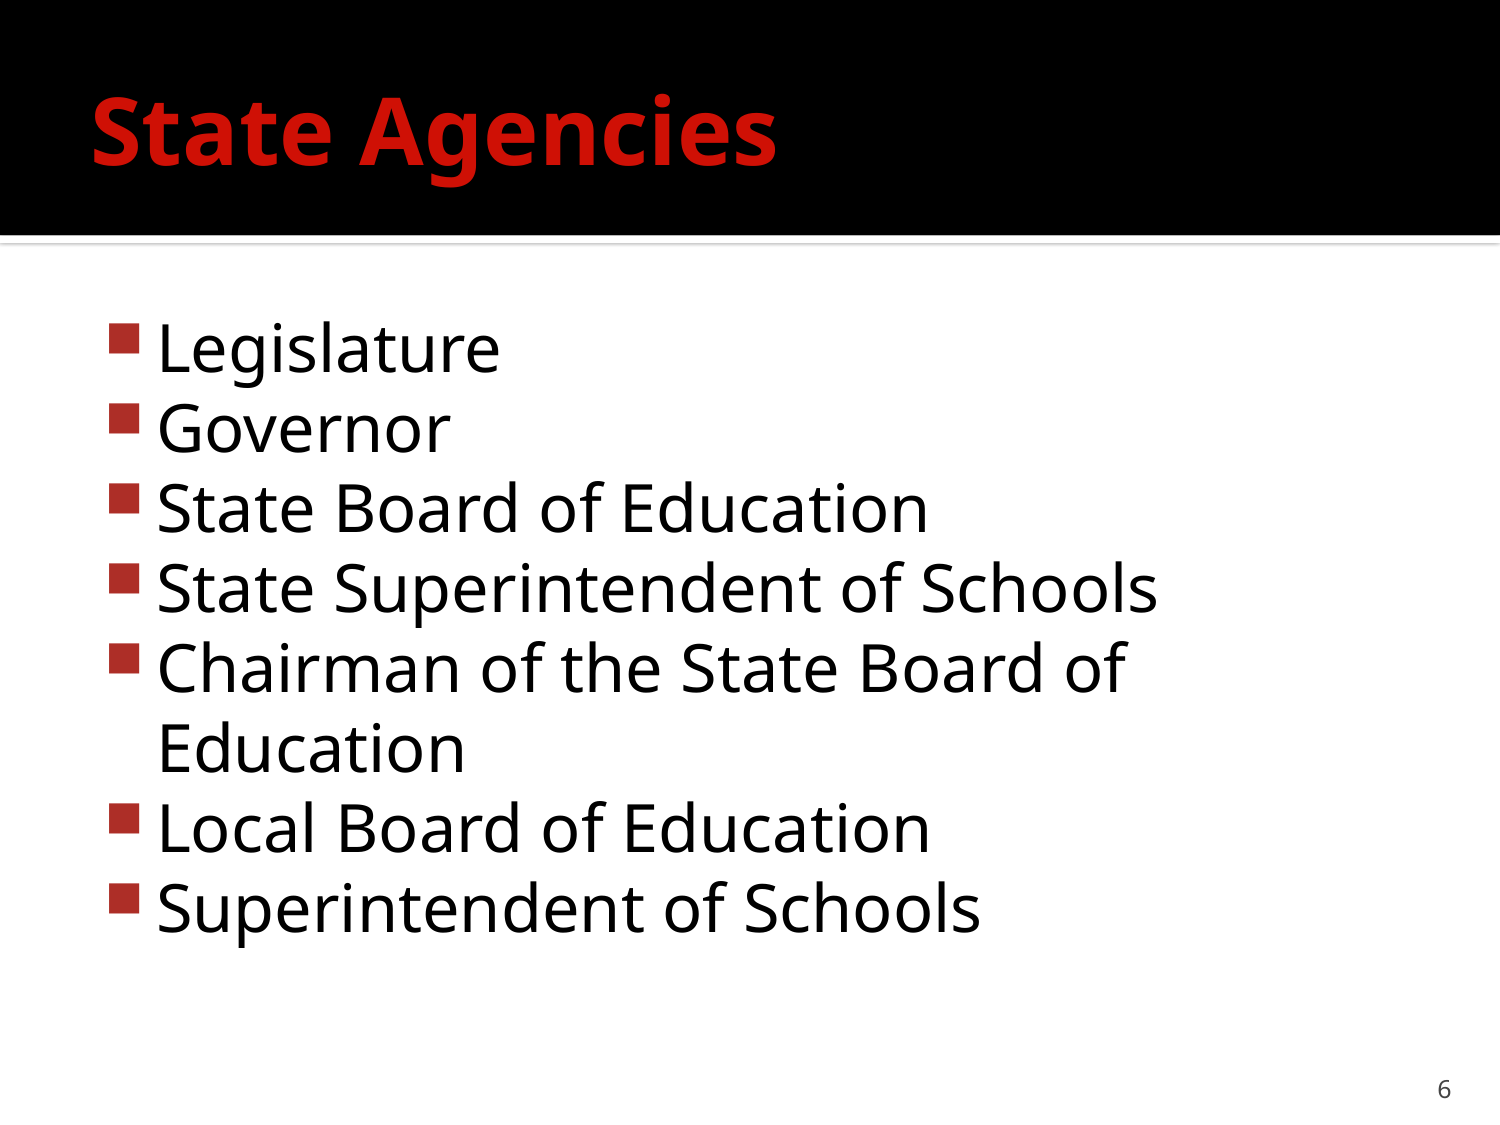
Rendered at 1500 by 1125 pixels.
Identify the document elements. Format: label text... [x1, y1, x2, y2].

slide_number 6 [1345, 1062, 1467, 1108]
list Legislature Governor State Board of Education State Superintendent of Schools Chairman of the State Board of Education Local Board of Education Superintendent of Schools [75, 291, 1425, 1050]
title State Agencies [75, 25, 1425, 231]
